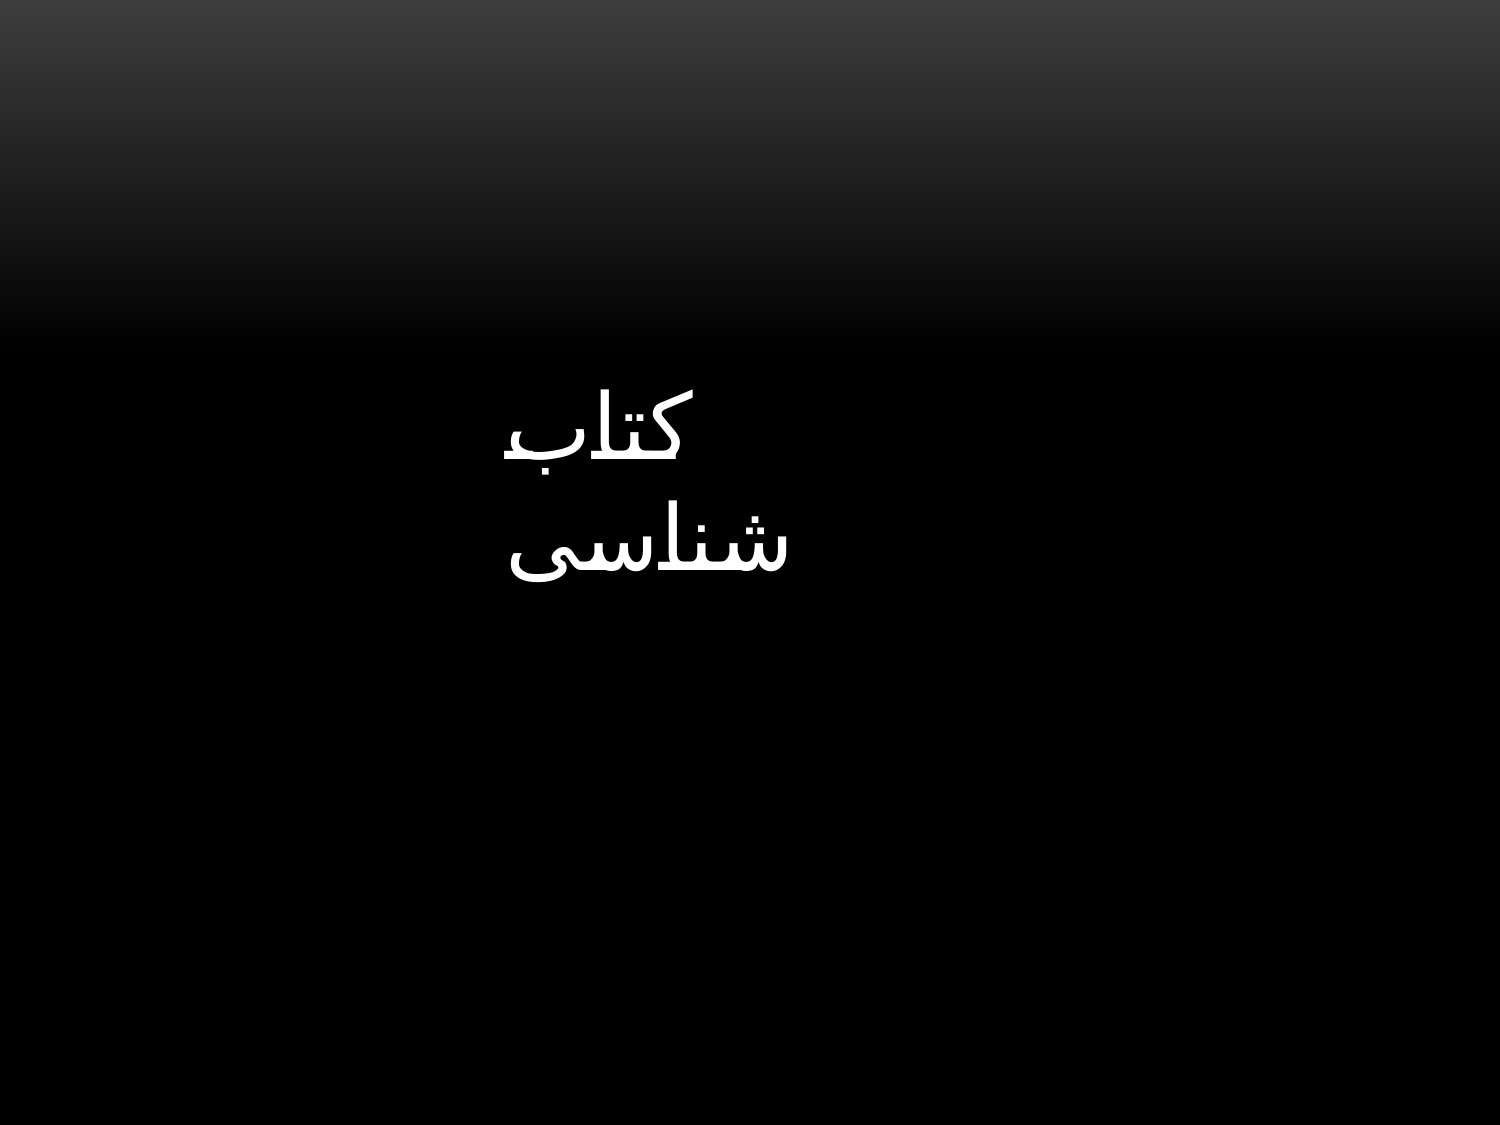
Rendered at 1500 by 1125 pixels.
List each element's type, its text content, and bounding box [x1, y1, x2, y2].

list کتاب شناسی [490, 349, 1022, 596]
